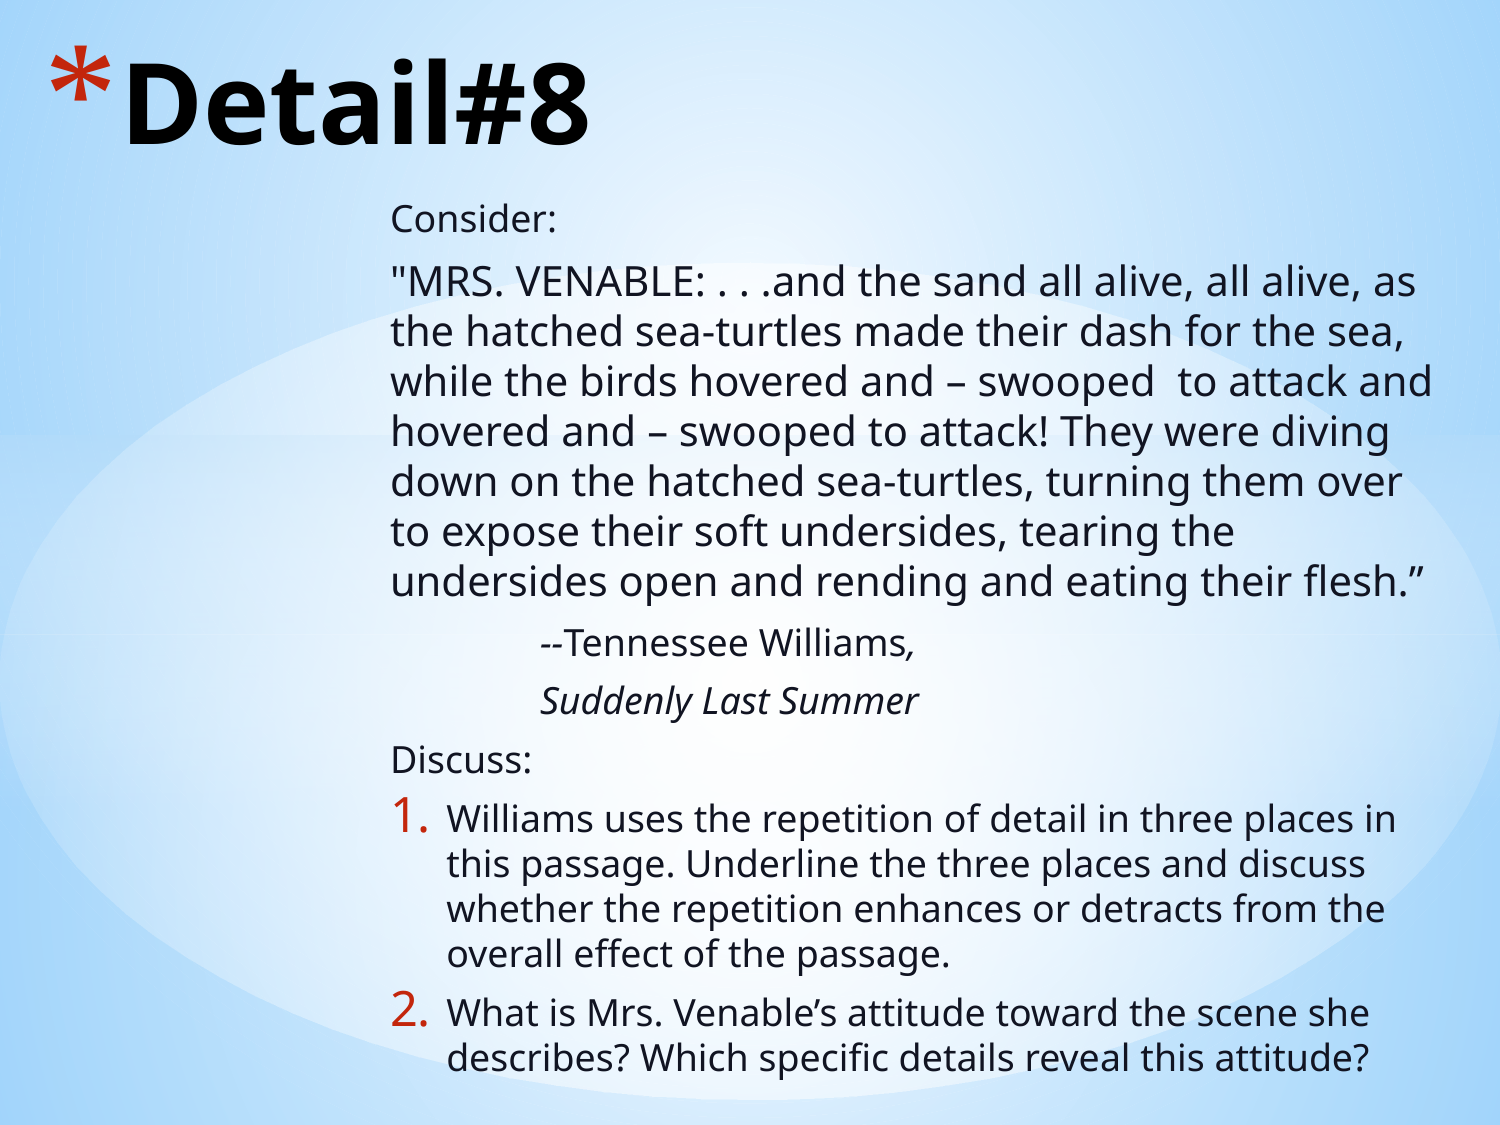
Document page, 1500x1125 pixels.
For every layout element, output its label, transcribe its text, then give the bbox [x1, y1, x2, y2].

title Detail#8 [0, 24, 1288, 163]
subtitle Consider: "MRS. VENABLE: . . .and the sand all alive, all alive, as the hatched sea-turtles made their dash for the sea, while the birds hovered and – swooped to attack and hovered and – swooped to attack! They were diving down on the hatched sea-turtles, turning them over to expose their soft undersides, tearing the undersides open and rending and eating their flesh.” --Tennessee Williams, Suddenly Last Summer Discuss: Williams uses the repetition of detail in three places in this passage. Underline the three places and discuss whether the repetition enhances or detracts from the overall effect of the passage. What is Mrs. Venable’s attitude toward the scene she describes? Which specific details reveal this attitude? [375, 187, 1463, 1125]
